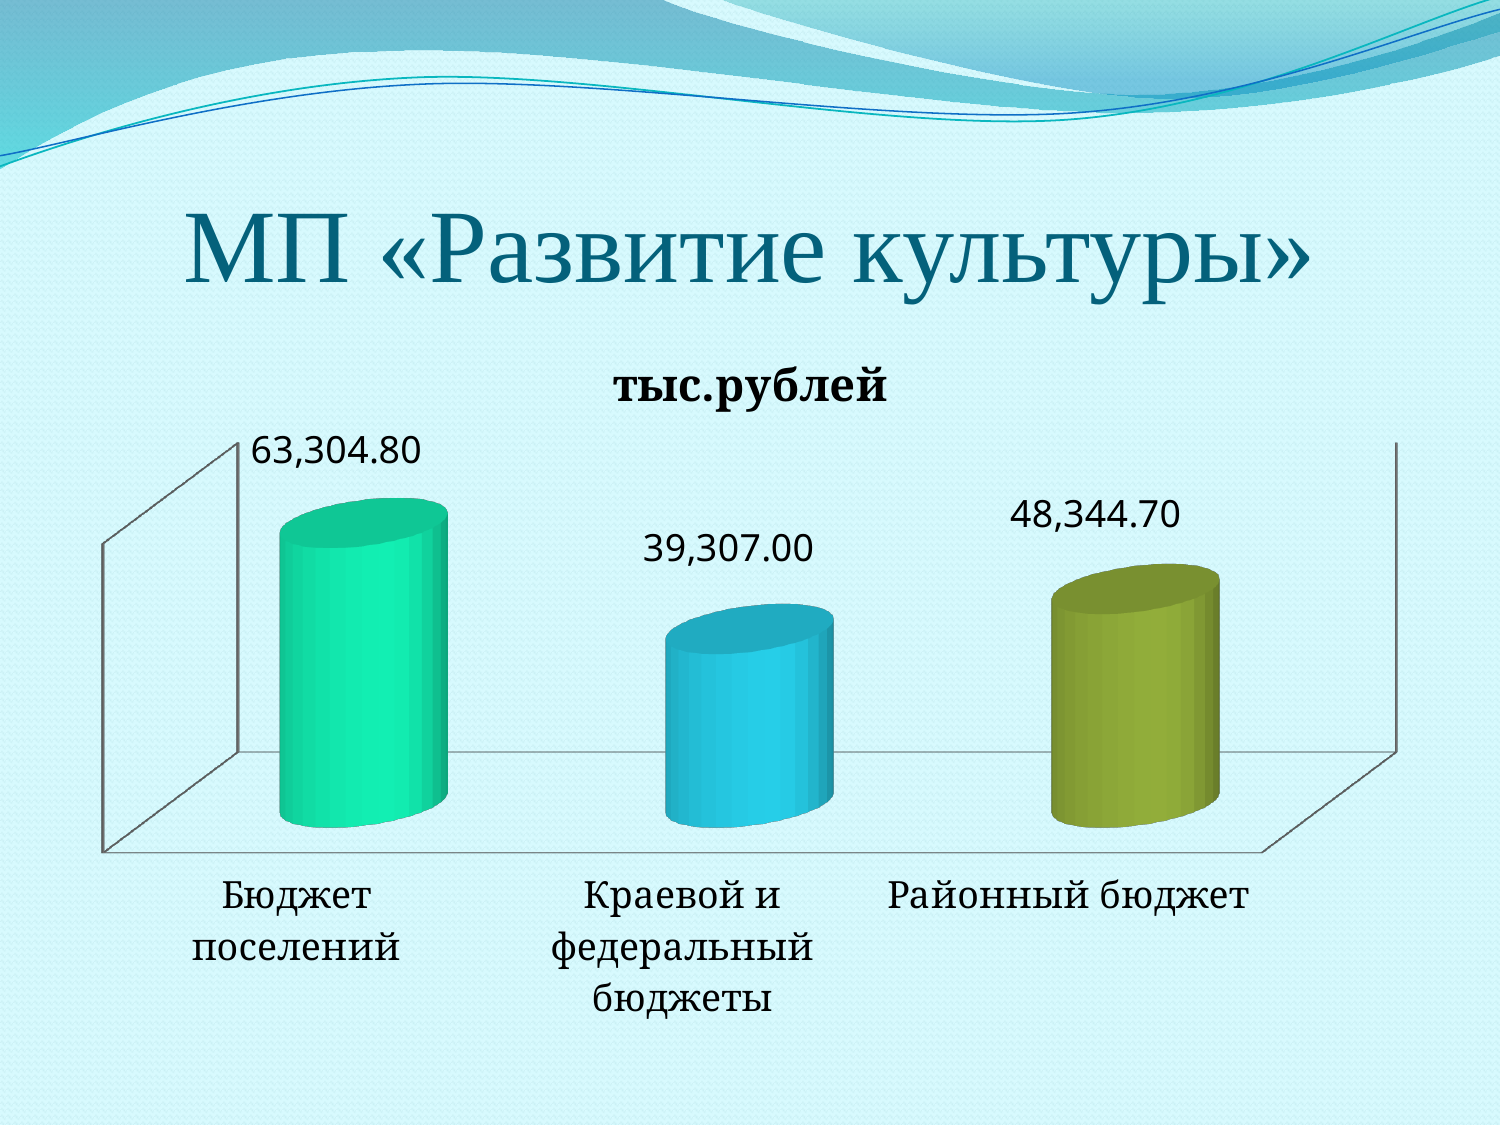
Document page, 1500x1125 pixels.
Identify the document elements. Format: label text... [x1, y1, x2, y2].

chart [74, 317, 1426, 1038]
title МП «Развитие культуры» [75, 115, 1425, 303]
